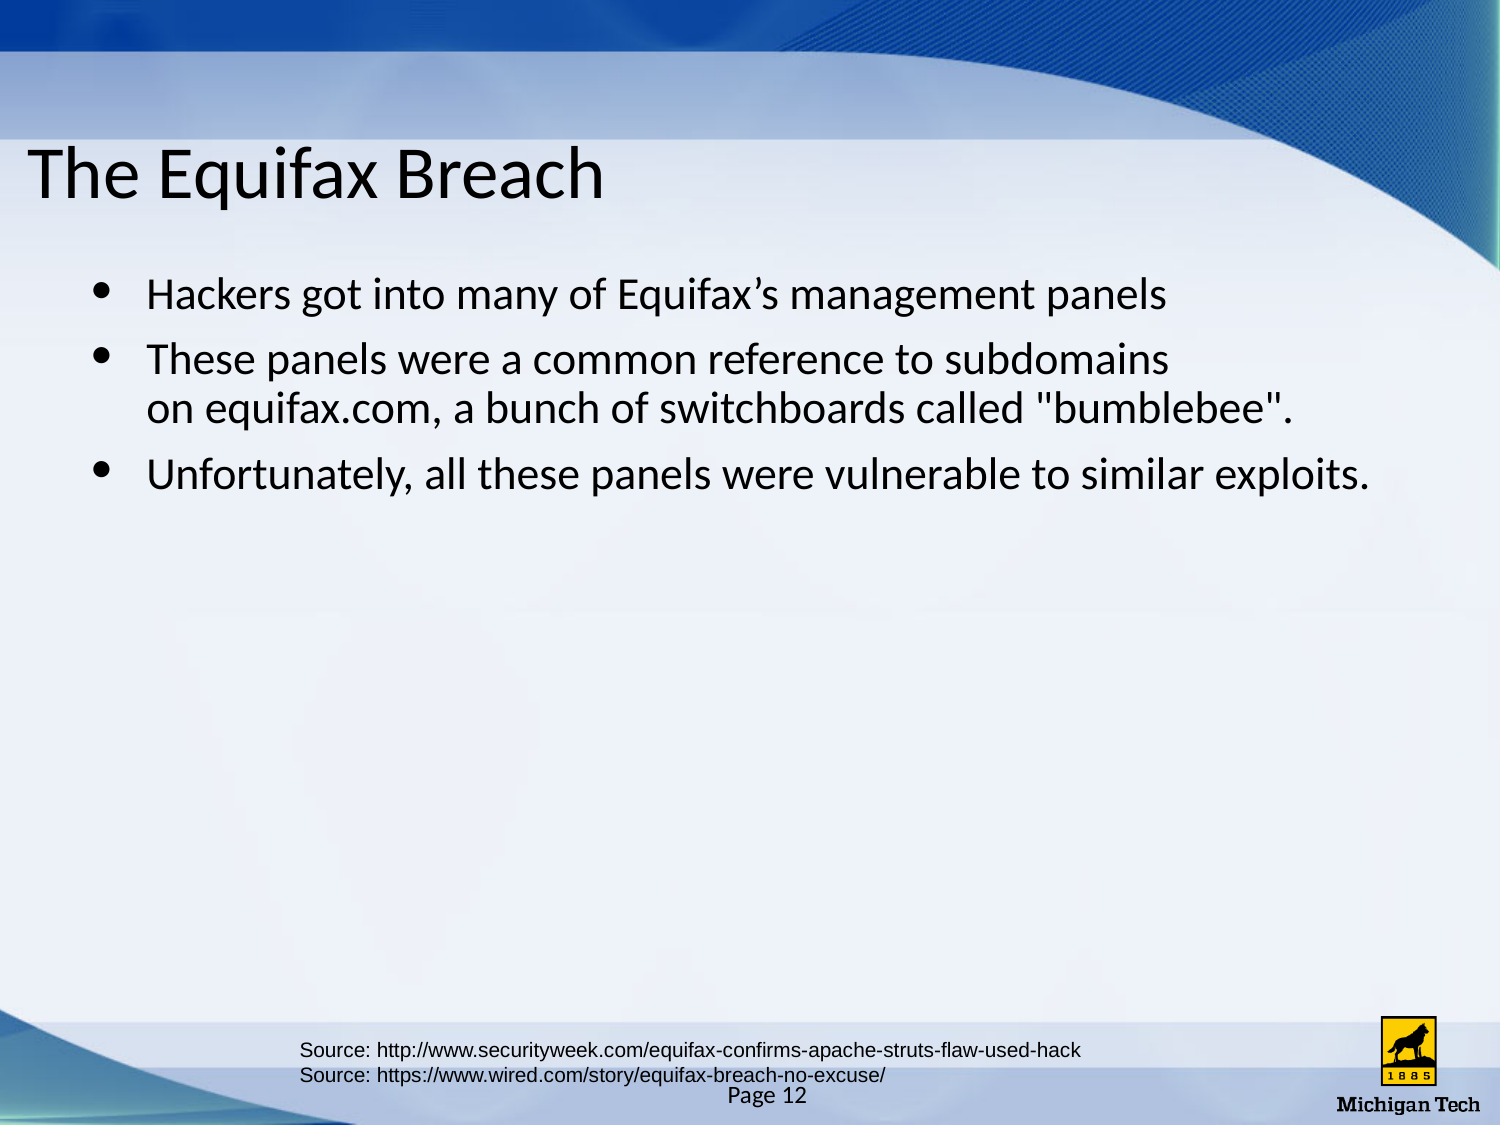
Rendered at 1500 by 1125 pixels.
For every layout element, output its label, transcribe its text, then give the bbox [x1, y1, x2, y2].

picture [0, 0, 1500, 1125]
list Hackers got into many of Equifax’s management panels These panels were a common reference to subdomains on equifax.com, a bunch of switchboards called "bumblebee". Unfortunately, all these panels were vulnerable to similar exploits. [75, 262, 1425, 1063]
title The Equifax Breach [12, 75, 1263, 263]
text_box Source: http://www.securityweek.com/equifax-confirms-apache-struts-flaw-used-hack Source: https://www.wired.com/story/equifax-breach-no-excuse/ [284, 1029, 1263, 1095]
